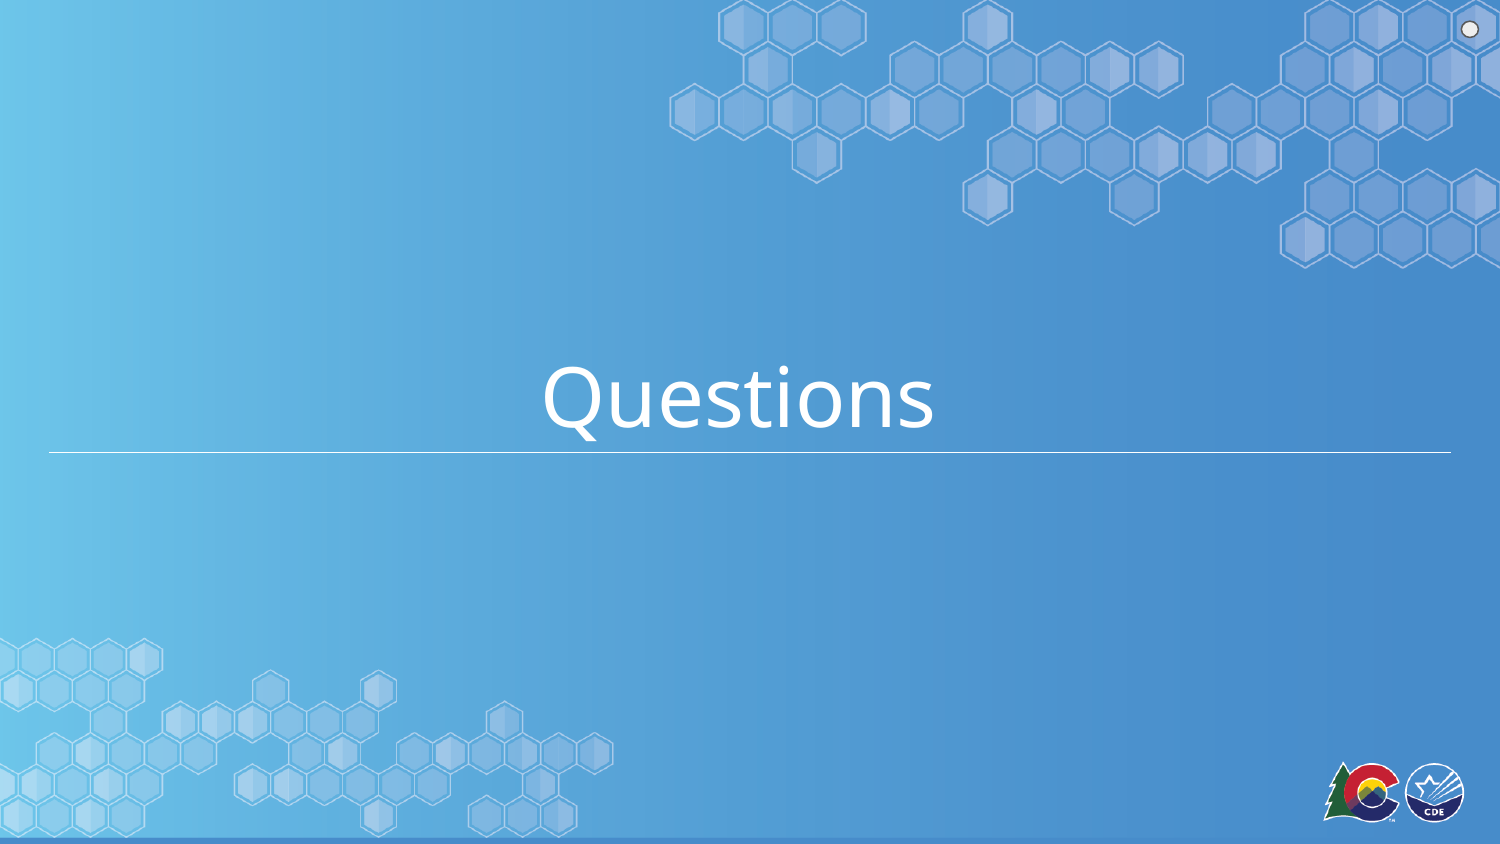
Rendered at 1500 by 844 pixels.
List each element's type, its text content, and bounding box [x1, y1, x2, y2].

title Questions [51, 122, 1449, 459]
picture [0, 0, 1500, 844]
text_box [1461, 21, 1479, 38]
